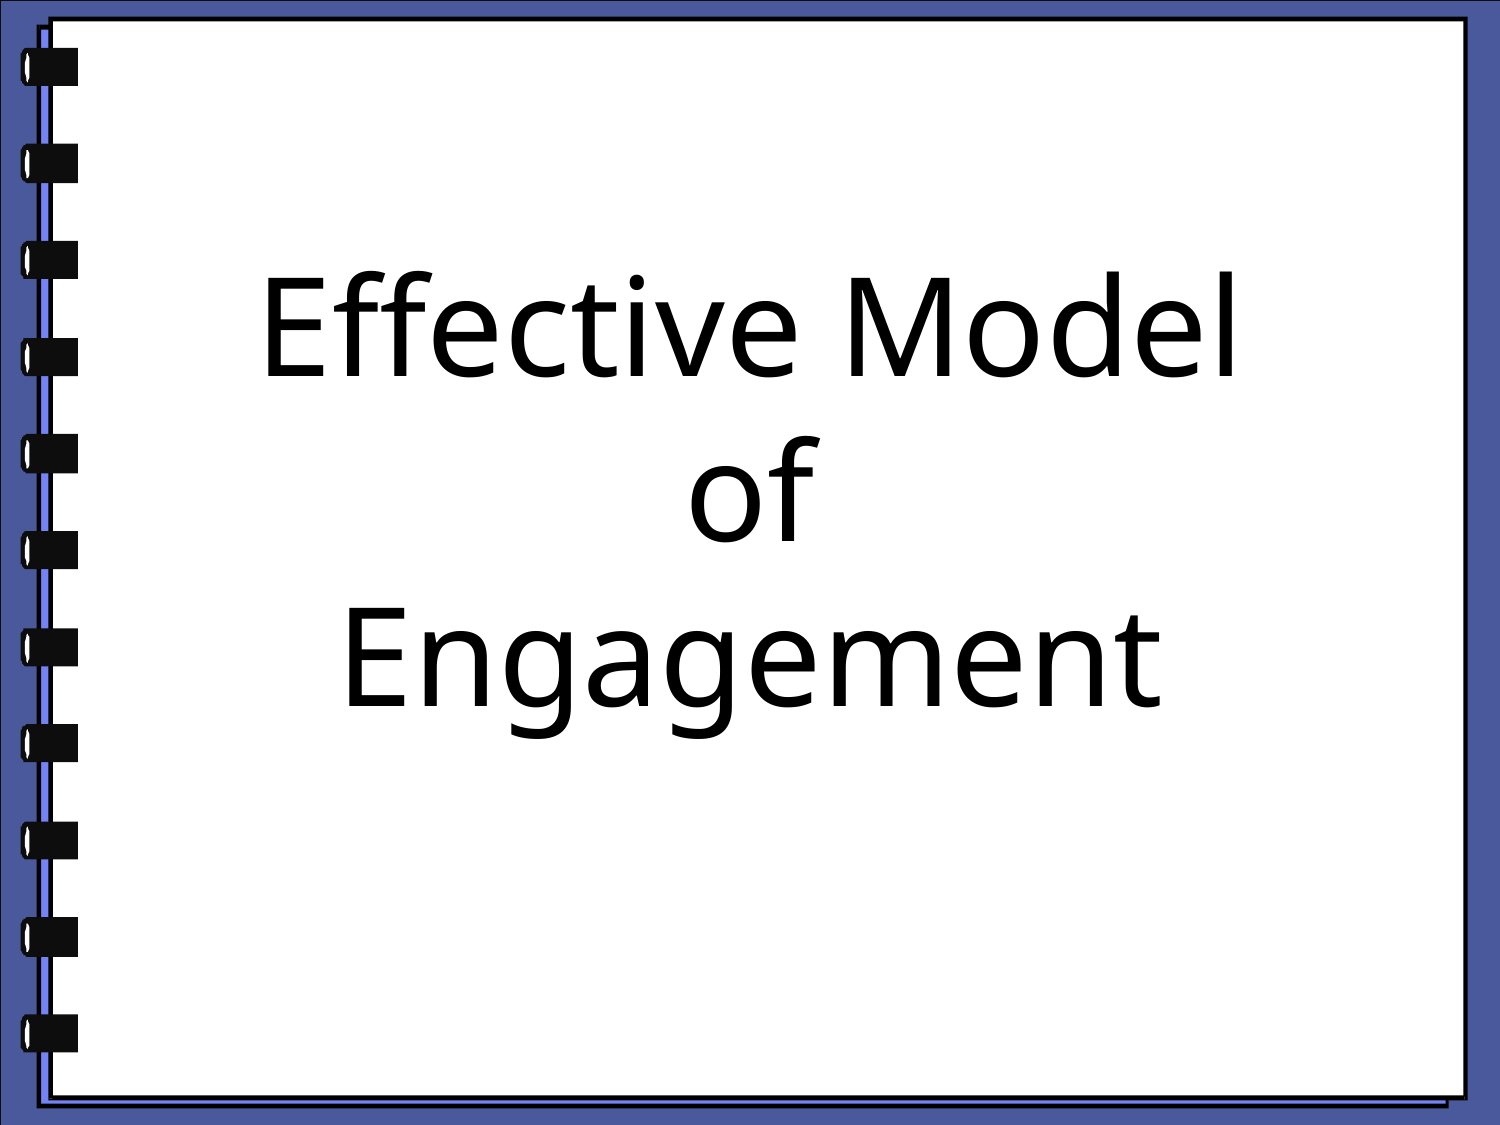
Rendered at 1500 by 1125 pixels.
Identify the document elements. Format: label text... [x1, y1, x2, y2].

title Effective Model of Engagement [112, 212, 1388, 926]
